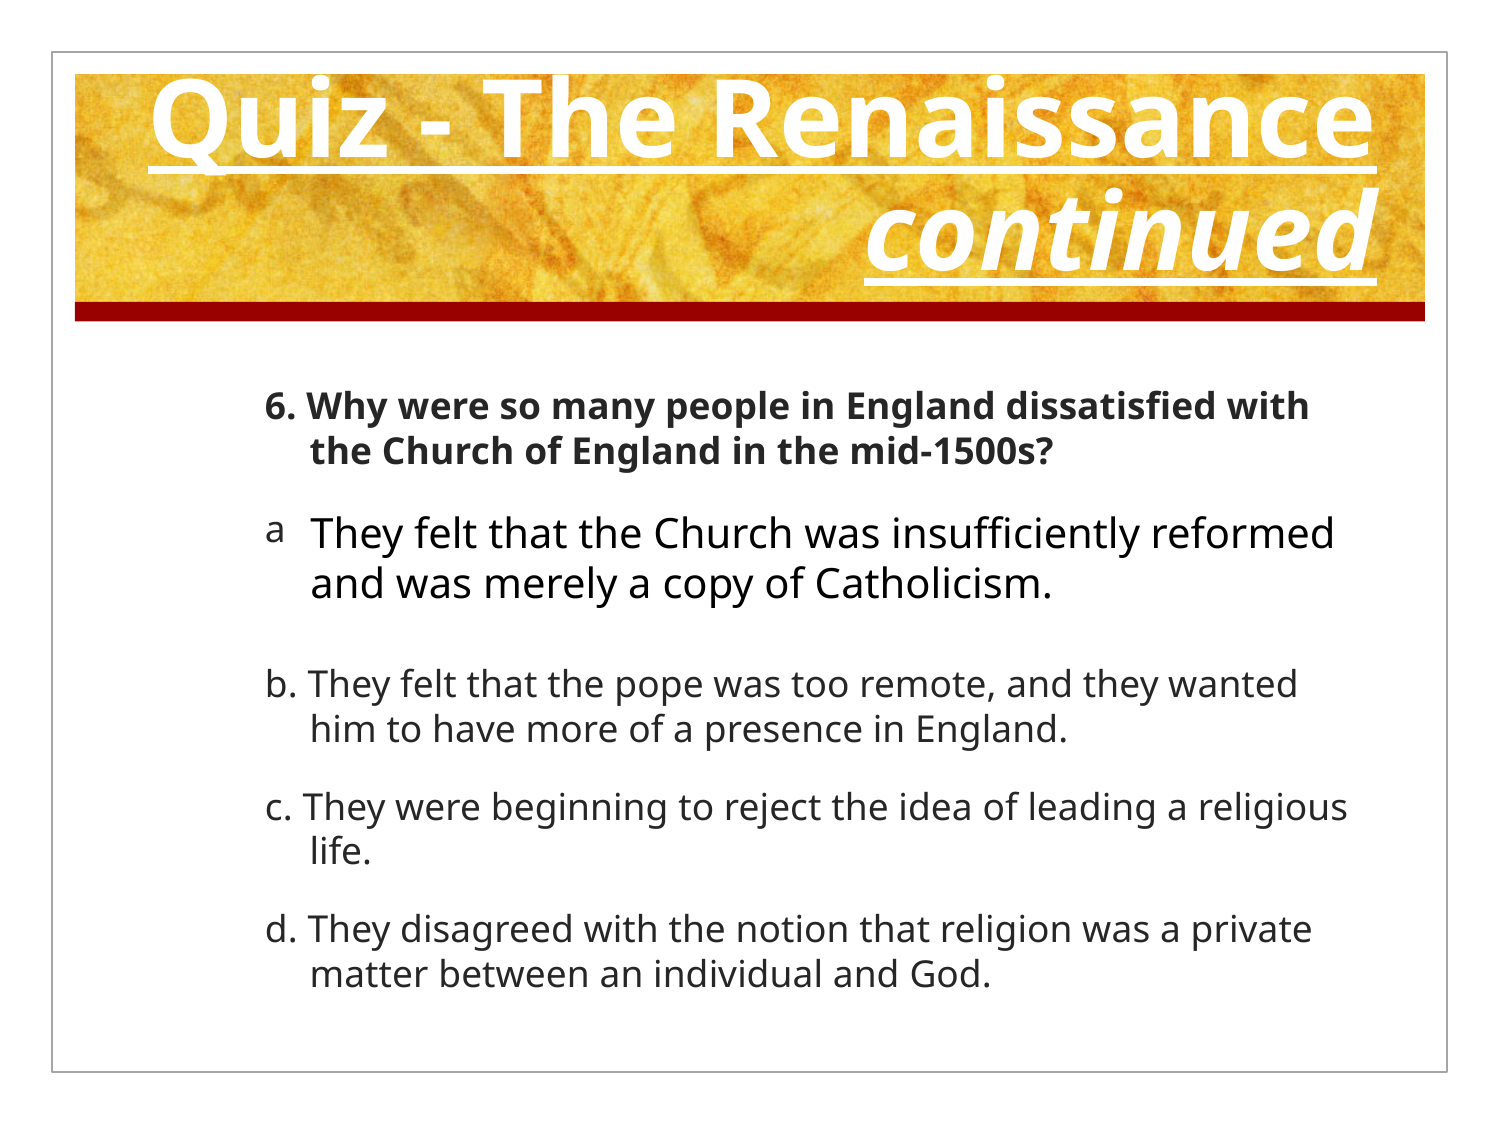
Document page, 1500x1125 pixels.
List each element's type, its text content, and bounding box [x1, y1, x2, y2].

list 6. Why were so many people in England dissatisfied with the Church of England in the mid-1500s? a b. They felt that the pope was too remote, and they wanted him to have more of a presence in England. c. They were beginning to reject the idea of leading a religious life. d. They disagreed with the notion that religion was a private matter between an individual and God. [249, 375, 1392, 1005]
picture [75, 74, 1425, 301]
title Quiz - The Renaissance continued [108, 74, 1392, 292]
text_box They felt that the Church was insufficiently reformed and was merely a copy of Catholicism. [295, 499, 1363, 615]
